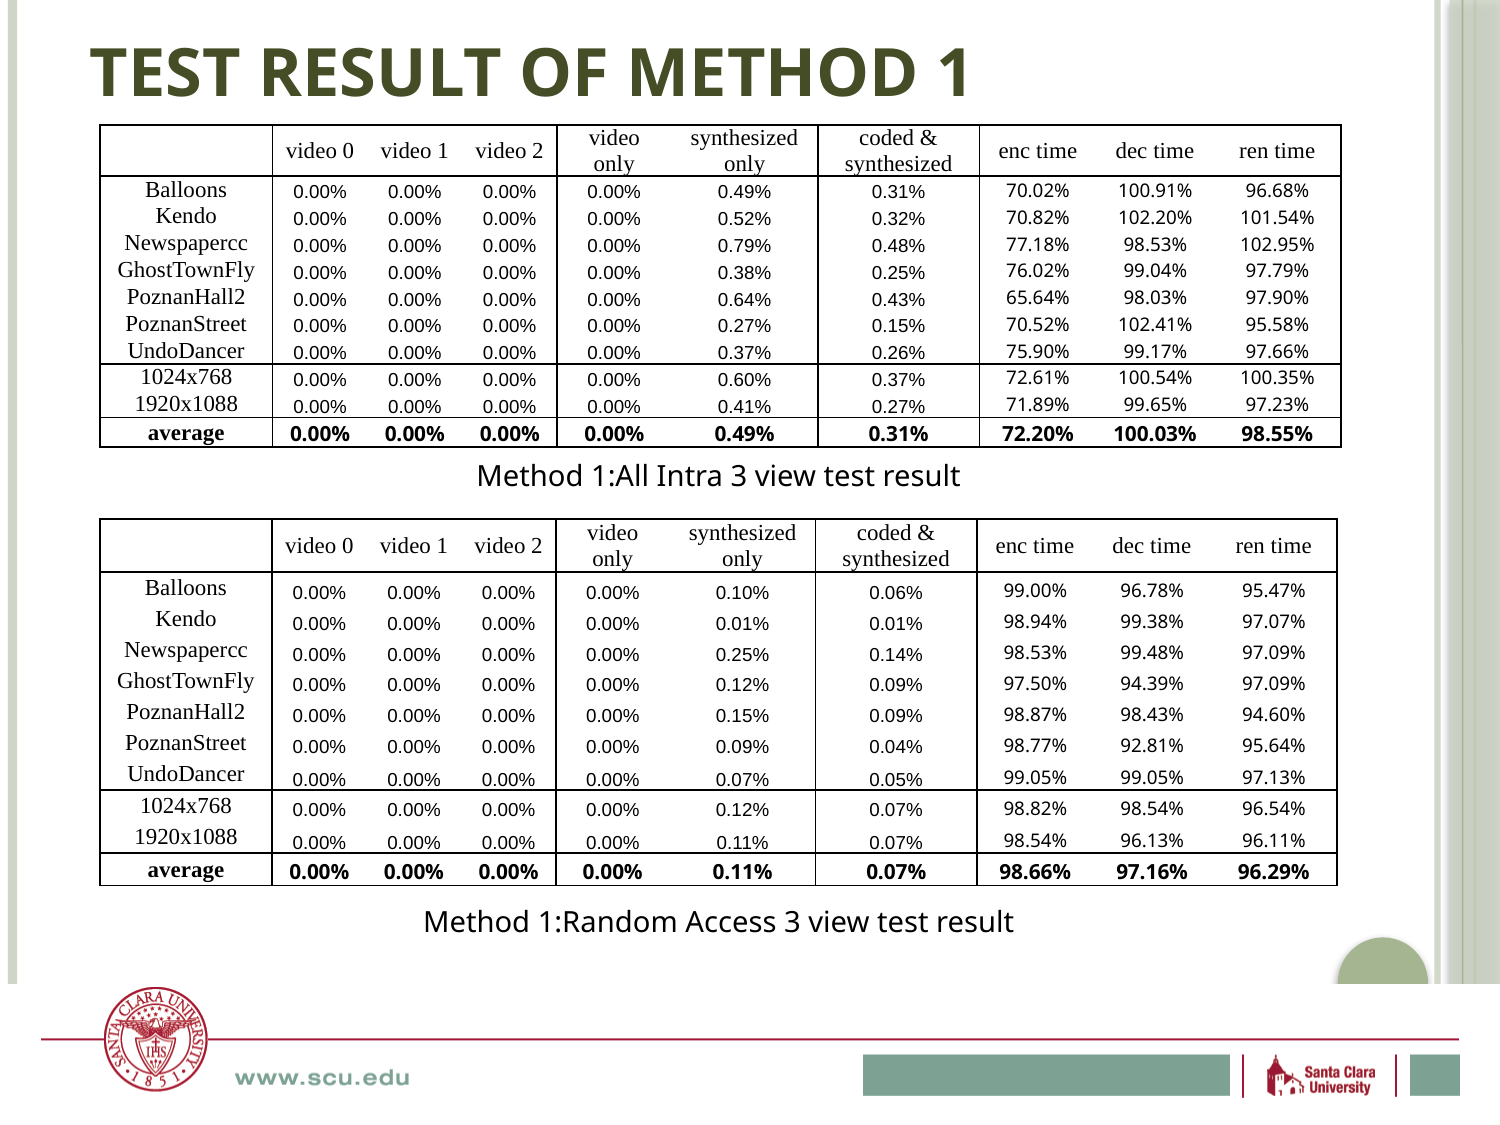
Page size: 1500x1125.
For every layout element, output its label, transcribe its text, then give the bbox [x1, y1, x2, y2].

table_cell 65.64% [980, 283, 1097, 310]
table_header video 2 [461, 520, 555, 571]
table_cell 0.00% [273, 310, 367, 337]
table_cell 97.23% [1214, 391, 1340, 417]
table_cell UndoDancer [101, 758, 271, 789]
table_cell Kendo [101, 603, 271, 634]
table_cell 0.00% [273, 418, 367, 446]
table_cell 0.12% [670, 791, 815, 821]
table_cell 0.15% [670, 696, 815, 727]
table_cell 76.02% [980, 257, 1097, 283]
table_cell 98.53% [1097, 230, 1214, 257]
table_cell 0.10% [670, 573, 815, 603]
table_cell 0.38% [671, 257, 817, 283]
table_cell 0.00% [367, 203, 462, 230]
table_cell 72.20% [980, 418, 1097, 446]
table_cell 0.00% [273, 257, 367, 283]
table_cell Kendo [101, 203, 272, 230]
table_cell 70.02% [980, 177, 1097, 203]
table_cell 0.00% [462, 203, 556, 230]
table_cell 97.13% [1210, 758, 1336, 789]
table_cell Balloons [101, 177, 272, 203]
table_cell 0.00% [558, 257, 671, 283]
table_cell 0.00% [273, 337, 367, 363]
table_cell 75.90% [980, 337, 1097, 363]
table_cell 0.00% [367, 758, 461, 789]
table_cell 77.18% [980, 230, 1097, 257]
table_cell 0.00% [461, 603, 555, 634]
table_cell 97.50% [978, 665, 1094, 696]
table_cell PoznanStreet [101, 310, 272, 337]
table_header enc time [980, 126, 1097, 175]
table_header enc time [978, 520, 1094, 571]
table_cell 0.00% [367, 177, 462, 203]
table_cell 0.00% [273, 696, 367, 727]
table_cell 70.82% [980, 203, 1097, 230]
table_cell 0.00% [557, 573, 670, 603]
table_cell 100.03% [1097, 418, 1214, 446]
table_cell 0.09% [670, 727, 815, 758]
title Test result of Method 1 [75, 0, 1300, 118]
table_header coded & synthesized [819, 126, 979, 175]
table_cell 0.07% [816, 821, 976, 852]
table_cell 100.35% [1214, 365, 1340, 391]
table_cell 0.00% [557, 603, 670, 634]
table_cell 0.09% [816, 665, 976, 696]
table_cell 0.00% [273, 365, 367, 391]
table_cell 0.01% [670, 603, 815, 634]
table_cell 0.12% [670, 665, 815, 696]
table_cell 99.48% [1094, 634, 1210, 665]
table_cell 97.66% [1214, 337, 1340, 363]
table_cell 0.00% [367, 418, 462, 446]
table_header dec time [1097, 126, 1214, 175]
table_cell Balloons [101, 573, 271, 603]
table_cell 0.00% [367, 365, 462, 391]
table_cell 0.31% [819, 177, 979, 203]
table_cell 0.27% [819, 391, 979, 417]
table_cell 0.07% [816, 854, 976, 885]
table_cell 98.94% [978, 603, 1094, 634]
table_cell 0.32% [819, 203, 979, 230]
table_cell 0.01% [816, 603, 976, 634]
table_cell 0.00% [273, 391, 367, 417]
table_cell 0.52% [671, 203, 817, 230]
table_cell 71.89% [980, 391, 1097, 417]
table_header [101, 126, 272, 175]
table_cell 96.68% [1214, 177, 1340, 203]
table_cell 72.61% [980, 365, 1097, 391]
table_cell 0.07% [816, 791, 976, 821]
table_cell PoznanHall2 [101, 696, 271, 727]
table_header video only [558, 126, 671, 175]
table_cell 0.00% [367, 727, 461, 758]
table_cell 0.00% [462, 310, 556, 337]
table_cell 0.25% [670, 634, 815, 665]
table_cell 96.29% [1210, 854, 1336, 885]
table_cell 98.82% [978, 791, 1094, 821]
table_cell 0.00% [557, 791, 670, 821]
table_cell PoznanStreet [101, 727, 271, 758]
table_cell 0.37% [819, 365, 979, 391]
table_cell 97.07% [1210, 603, 1336, 634]
table_cell 0.00% [558, 230, 671, 257]
table_cell 0.00% [462, 257, 556, 283]
table_cell 0.00% [273, 727, 367, 758]
table_cell 0.49% [671, 177, 817, 203]
table_cell 0.64% [671, 283, 817, 310]
table_cell 98.77% [978, 727, 1094, 758]
table_cell 0.00% [557, 821, 670, 852]
table_cell 99.04% [1097, 257, 1214, 283]
table_cell 0.00% [367, 391, 462, 417]
table_cell 0.00% [367, 791, 461, 821]
table_cell GhostTownFly [101, 257, 272, 283]
table_cell average [101, 418, 272, 446]
table_header video only [557, 520, 670, 571]
table_cell 0.00% [273, 177, 367, 203]
table_cell 95.58% [1214, 310, 1340, 337]
table_cell 1024x768 [101, 791, 271, 821]
table_cell 0.00% [367, 821, 461, 852]
table_cell 0.00% [367, 854, 461, 885]
table_cell 96.13% [1094, 821, 1210, 852]
table_cell 98.54% [978, 821, 1094, 852]
table_cell 0.00% [273, 230, 367, 257]
table_header ren time [1214, 126, 1340, 175]
table_cell 0.00% [462, 177, 556, 203]
table_cell 0.00% [273, 791, 367, 821]
table_cell 96.54% [1210, 791, 1336, 821]
table_cell 95.47% [1210, 573, 1336, 603]
table_cell 92.81% [1094, 727, 1210, 758]
table_cell 98.43% [1094, 696, 1210, 727]
table_cell 0.25% [819, 257, 979, 283]
table_header video 1 [367, 126, 462, 175]
table_cell 0.00% [461, 696, 555, 727]
table_cell 0.00% [273, 573, 367, 603]
table_cell 94.39% [1094, 665, 1210, 696]
table_cell average [101, 854, 271, 885]
table_cell 0.00% [273, 665, 367, 696]
table_header dec time [1094, 520, 1210, 571]
table_cell 0.00% [462, 391, 556, 417]
table_cell 0.00% [461, 791, 555, 821]
table_cell 0.41% [671, 391, 817, 417]
table_cell 0.00% [558, 418, 671, 446]
table_cell 102.95% [1214, 230, 1340, 257]
table_cell 100.54% [1097, 365, 1214, 391]
table_cell Newspapercc [101, 634, 271, 665]
table_cell 0.00% [461, 758, 555, 789]
table_cell 0.15% [819, 310, 979, 337]
table_header video 0 [273, 520, 367, 571]
table_cell 98.54% [1094, 791, 1210, 821]
table_cell 0.00% [558, 177, 671, 203]
table_cell 0.00% [461, 665, 555, 696]
table_cell 102.20% [1097, 203, 1214, 230]
table_cell 0.00% [558, 365, 671, 391]
table_cell 0.05% [816, 758, 976, 789]
table_cell 0.37% [671, 337, 817, 363]
table_cell 0.26% [819, 337, 979, 363]
table_cell 95.64% [1210, 727, 1336, 758]
table_cell 98.87% [978, 696, 1094, 727]
table_cell 70.52% [980, 310, 1097, 337]
table_cell 0.00% [367, 665, 461, 696]
table_cell 0.00% [461, 634, 555, 665]
table_cell 0.00% [273, 634, 367, 665]
table_cell 0.06% [816, 573, 976, 603]
table_cell 0.04% [816, 727, 976, 758]
table_cell 99.38% [1094, 603, 1210, 634]
table_cell 0.11% [670, 821, 815, 852]
table_cell 0.00% [462, 283, 556, 310]
table_cell 99.05% [978, 758, 1094, 789]
table_cell GhostTownFly [101, 665, 271, 696]
table_cell 99.65% [1097, 391, 1214, 417]
table_cell 0.00% [462, 337, 556, 363]
table_cell 0.11% [670, 854, 815, 885]
table_cell 0.00% [558, 391, 671, 417]
table_cell 0.00% [273, 283, 367, 310]
table_cell 99.05% [1094, 758, 1210, 789]
table_header video 2 [462, 126, 556, 175]
table_cell 0.00% [367, 634, 461, 665]
table_cell 0.00% [367, 283, 462, 310]
table_cell 97.90% [1214, 283, 1340, 310]
text_box Method 1:All Intra 3 view test result [194, 449, 1258, 518]
table_cell 0.09% [816, 696, 976, 727]
table_cell 96.78% [1094, 573, 1210, 603]
table_cell 0.49% [671, 418, 817, 446]
table_cell 0.00% [558, 337, 671, 363]
table_cell 1920x1088 [101, 821, 271, 852]
table_cell 0.48% [819, 230, 979, 257]
table_cell 0.00% [273, 854, 367, 885]
table_cell 0.00% [461, 573, 555, 603]
table_cell 98.53% [978, 634, 1094, 665]
table_cell 97.09% [1210, 665, 1336, 696]
table_cell 0.00% [557, 696, 670, 727]
table_cell 0.00% [367, 696, 461, 727]
text_box Method 1:Random Access 3 view test result [187, 893, 1250, 963]
table_cell 97.79% [1214, 257, 1340, 283]
table_cell 0.00% [273, 603, 367, 634]
table_cell Newspapercc [101, 230, 272, 257]
table_cell 0.00% [367, 603, 461, 634]
table_cell 102.41% [1097, 310, 1214, 337]
table_cell 0.14% [816, 634, 976, 665]
table_cell 0.00% [367, 257, 462, 283]
table_header [101, 520, 271, 571]
table_cell 0.00% [558, 203, 671, 230]
table_cell UndoDancer [101, 337, 272, 363]
table_cell PoznanHall2 [101, 283, 272, 310]
table_cell 0.00% [558, 310, 671, 337]
table_cell 101.54% [1214, 203, 1340, 230]
table_header coded & synthesized [816, 520, 976, 571]
table_cell 1920x1088 [101, 391, 272, 417]
table_cell 0.00% [273, 821, 367, 852]
table_cell 0.00% [557, 758, 670, 789]
table_cell 0.00% [367, 337, 462, 363]
table_cell 96.11% [1210, 821, 1336, 852]
table_cell 0.00% [558, 283, 671, 310]
picture [0, 984, 1500, 1125]
table_cell 0.00% [461, 821, 555, 852]
table_cell 99.00% [978, 573, 1094, 603]
table_header video 1 [367, 520, 461, 571]
table_cell 98.55% [1214, 418, 1340, 446]
table_header synthesized only [670, 520, 815, 571]
table_cell 0.07% [670, 758, 815, 789]
table_cell 0.00% [557, 854, 670, 885]
table_cell 0.00% [462, 230, 556, 257]
table_cell 0.79% [671, 230, 817, 257]
table_cell 97.16% [1094, 854, 1210, 885]
table_cell 97.09% [1210, 634, 1336, 665]
table_cell 1024x768 [101, 365, 272, 391]
table_header ren time [1210, 520, 1336, 571]
table_cell 0.00% [367, 310, 462, 337]
table_cell 98.66% [978, 854, 1094, 885]
table_cell 0.00% [462, 418, 556, 446]
table_cell 0.00% [557, 727, 670, 758]
table_header synthesized only [671, 126, 817, 175]
table_cell 99.17% [1097, 337, 1214, 363]
table_header video 0 [273, 126, 367, 175]
table_cell 0.00% [557, 634, 670, 665]
table_cell 0.00% [273, 758, 367, 789]
table_cell 0.00% [461, 854, 555, 885]
table_cell 0.00% [367, 573, 461, 603]
table_cell 0.00% [557, 665, 670, 696]
table_cell 98.03% [1097, 283, 1214, 310]
table_cell 0.00% [462, 365, 556, 391]
table_cell 100.91% [1097, 177, 1214, 203]
table_cell 0.00% [461, 727, 555, 758]
table_cell 0.27% [671, 310, 817, 337]
table_cell 0.00% [273, 203, 367, 230]
table_cell 94.60% [1210, 696, 1336, 727]
table_cell 0.43% [819, 283, 979, 310]
table_cell 0.31% [819, 418, 979, 446]
table_cell 0.00% [367, 230, 462, 257]
table_cell 0.60% [671, 365, 817, 391]
